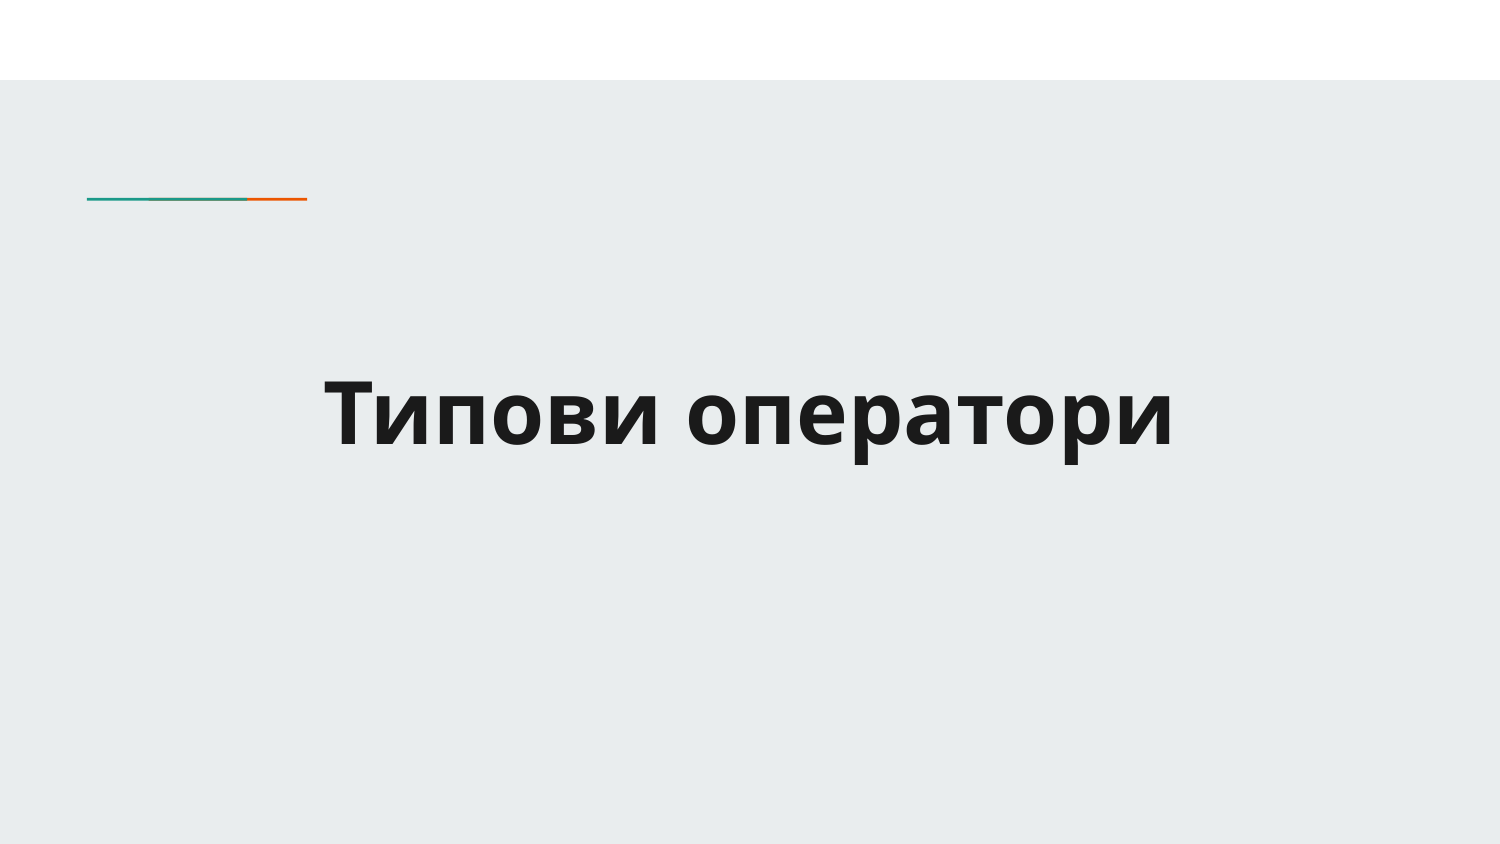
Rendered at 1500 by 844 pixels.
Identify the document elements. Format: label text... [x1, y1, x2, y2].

title Типови оператори [119, 216, 1381, 490]
